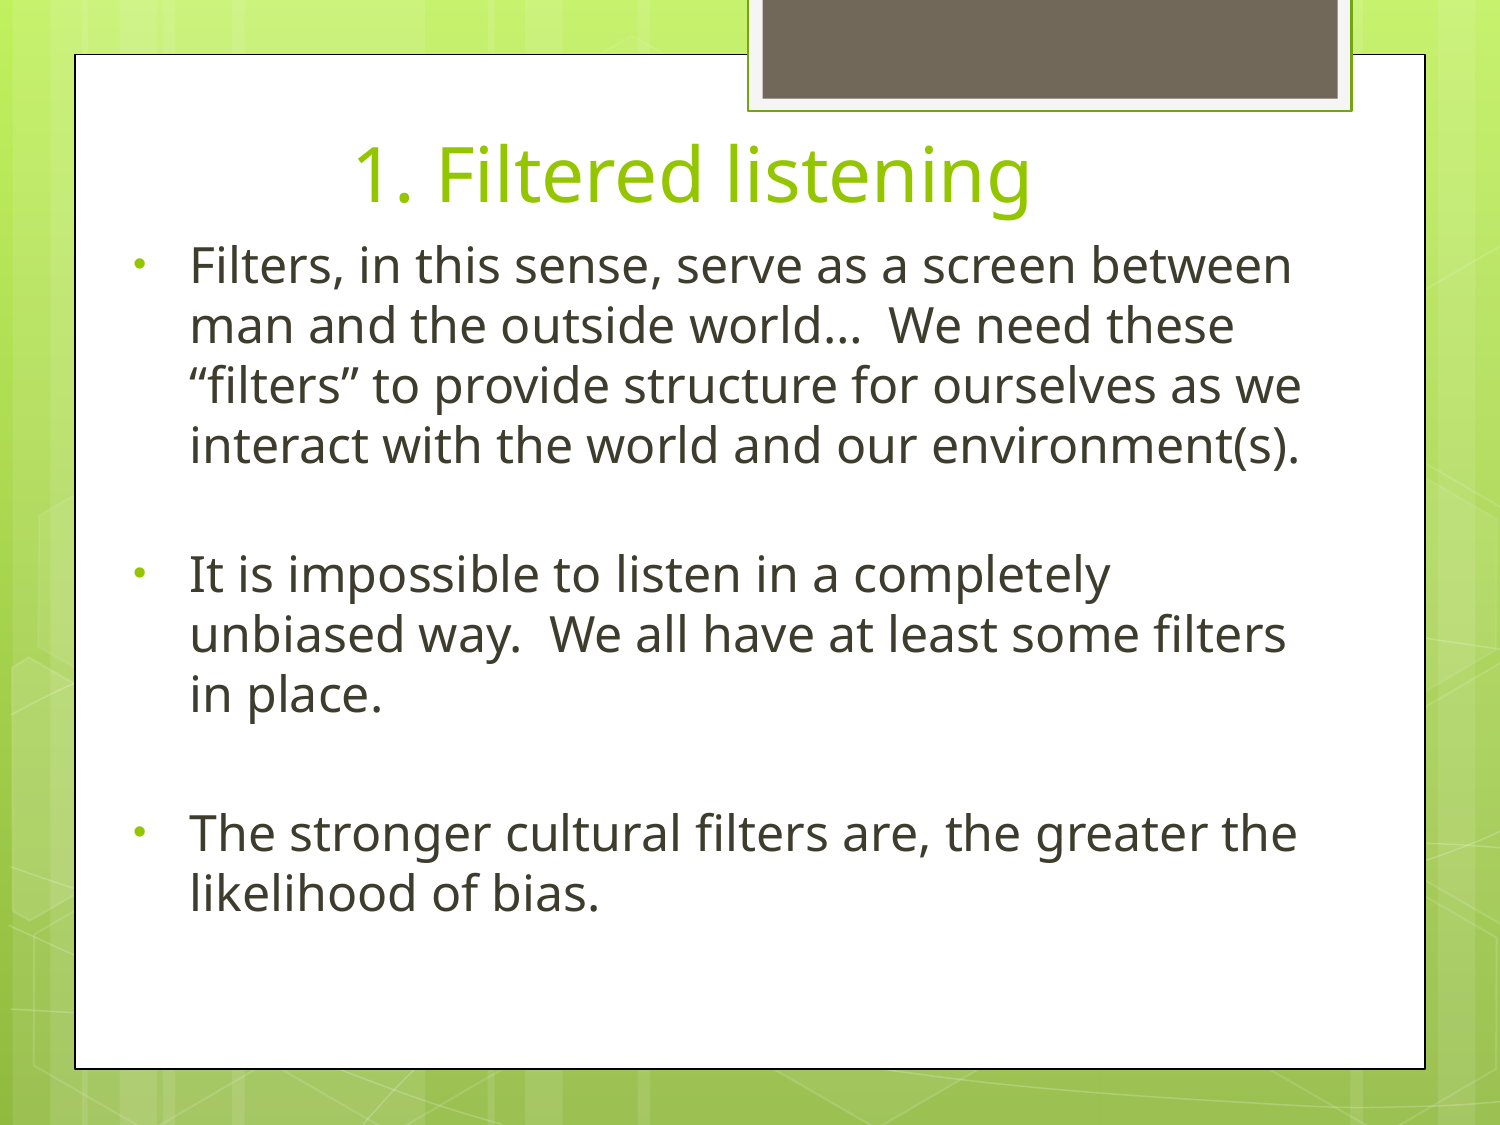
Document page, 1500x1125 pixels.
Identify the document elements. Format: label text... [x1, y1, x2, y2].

list Filters, in this sense, serve as a screen between man and the outside world… We need these “filters” to provide structure for ourselves as we interact with the world and our environment(s). It is impossible to listen in a completely unbiased way. We all have at least some filters in place. The stronger cultural filters are, the greater the likelihood of bias. [106, 225, 1334, 1065]
title 1. Filtered listening [336, 97, 1105, 225]
